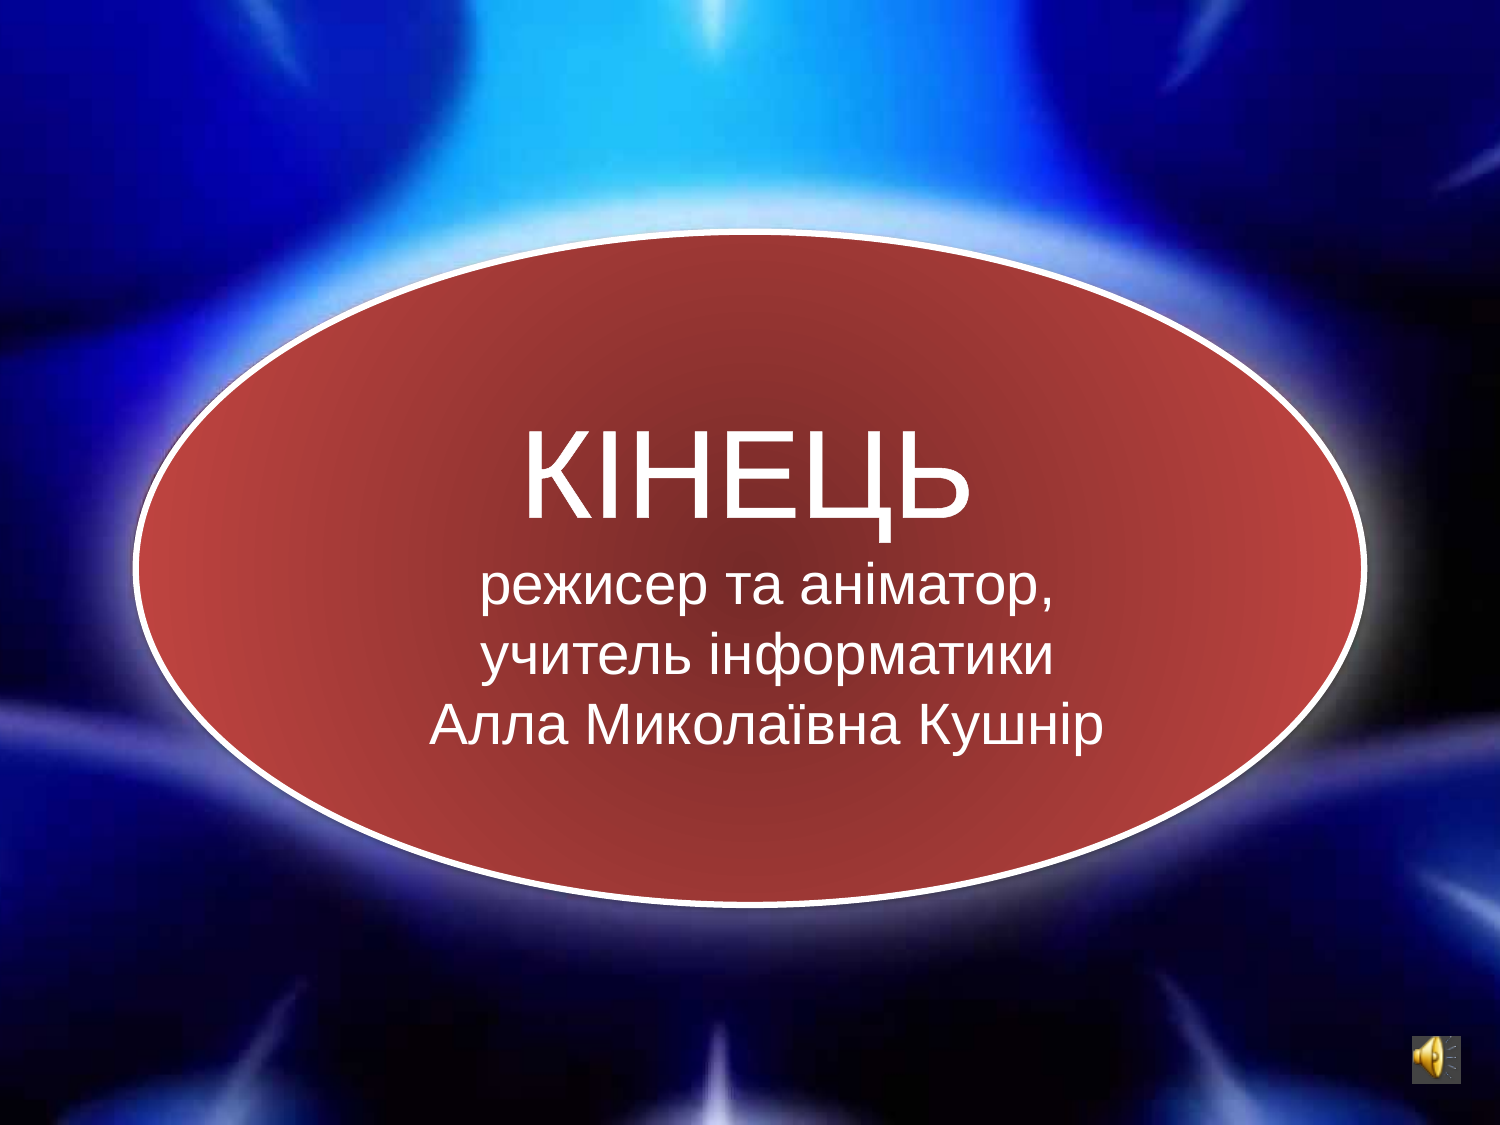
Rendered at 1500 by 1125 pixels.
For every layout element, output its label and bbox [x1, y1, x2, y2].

text_box [0, 0, 1500, 1125]
picture [1411, 1034, 1462, 1086]
